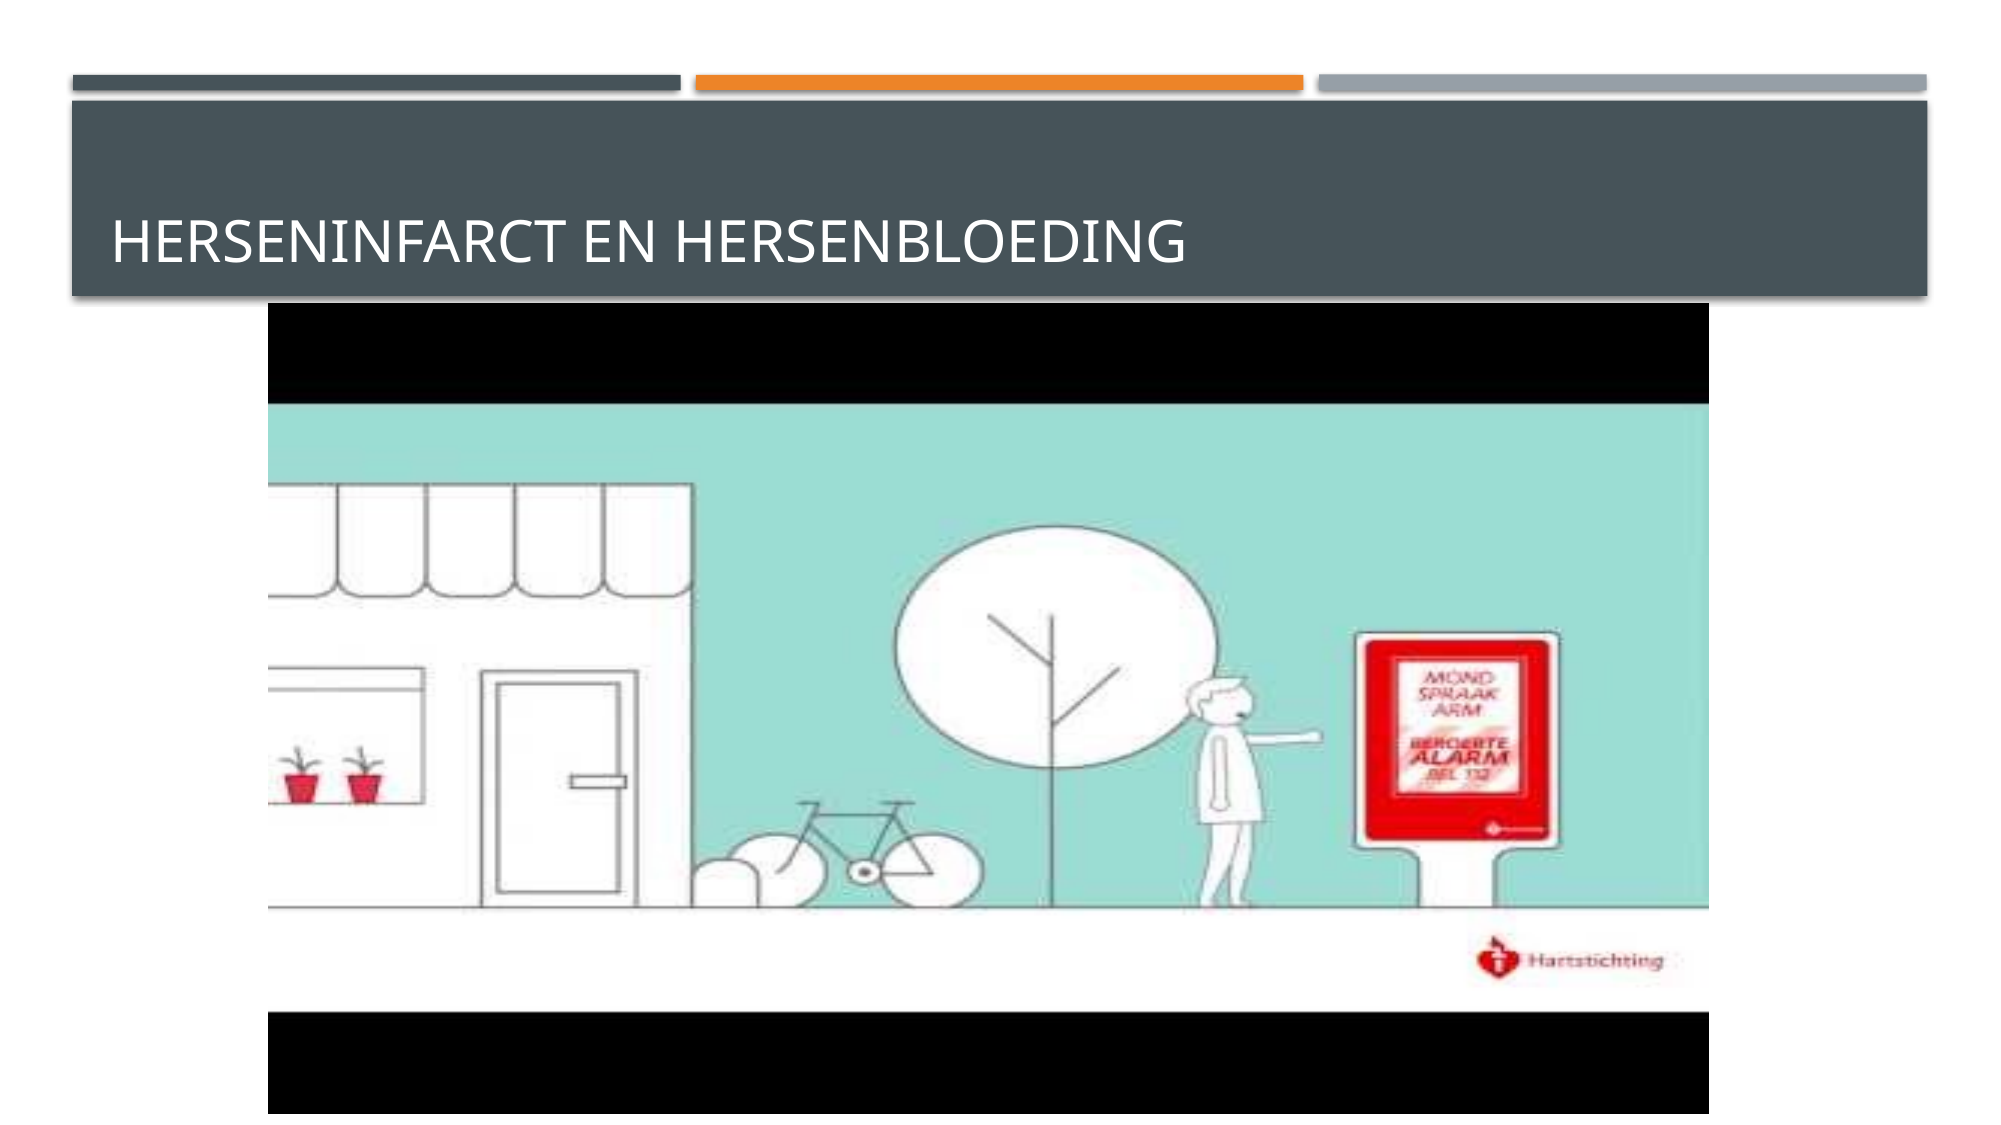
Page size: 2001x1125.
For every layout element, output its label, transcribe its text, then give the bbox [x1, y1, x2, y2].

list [266, 302, 1710, 1115]
title Herseninfarct en hersenbloeding [95, 115, 1905, 282]
